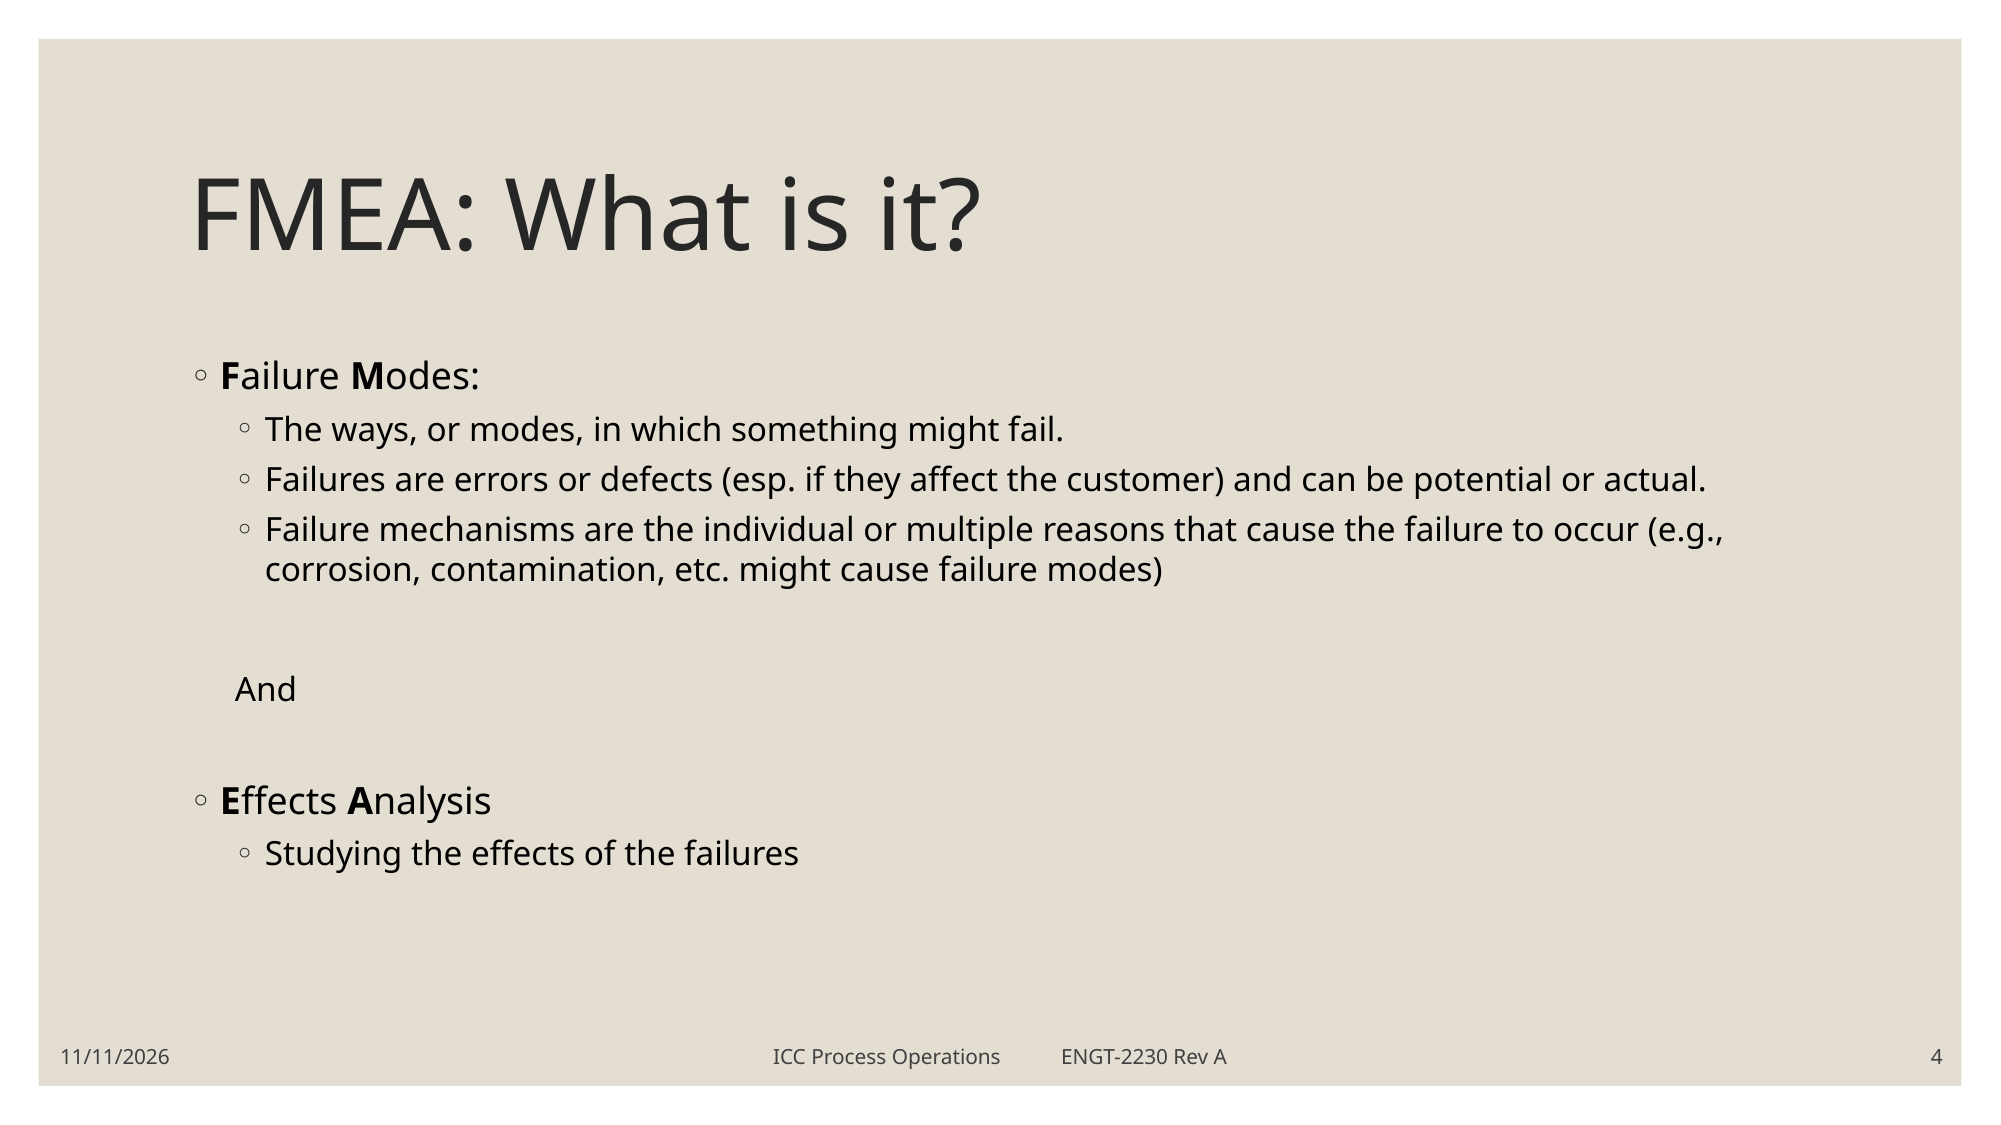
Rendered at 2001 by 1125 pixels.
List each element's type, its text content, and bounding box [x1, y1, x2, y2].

title FMEA: What is it? [174, 105, 1825, 331]
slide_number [45, 1034, 495, 1080]
list Failure Modes: The ways, or modes, in which something might fail. Failures are errors or defects (esp. if they affect the customer) and can be potential or actual. Failure mechanisms are the individual or multiple reasons that cause the failure to occur (e.g., corrosion, contamination, etc. might cause failure modes) And Effects Analysis Studying the effects of the failures [174, 345, 1825, 990]
slide_number 4 [1717, 1034, 1958, 1080]
footer ICC Process Operations ENGT-2230 Rev A [572, 1034, 1428, 1080]
